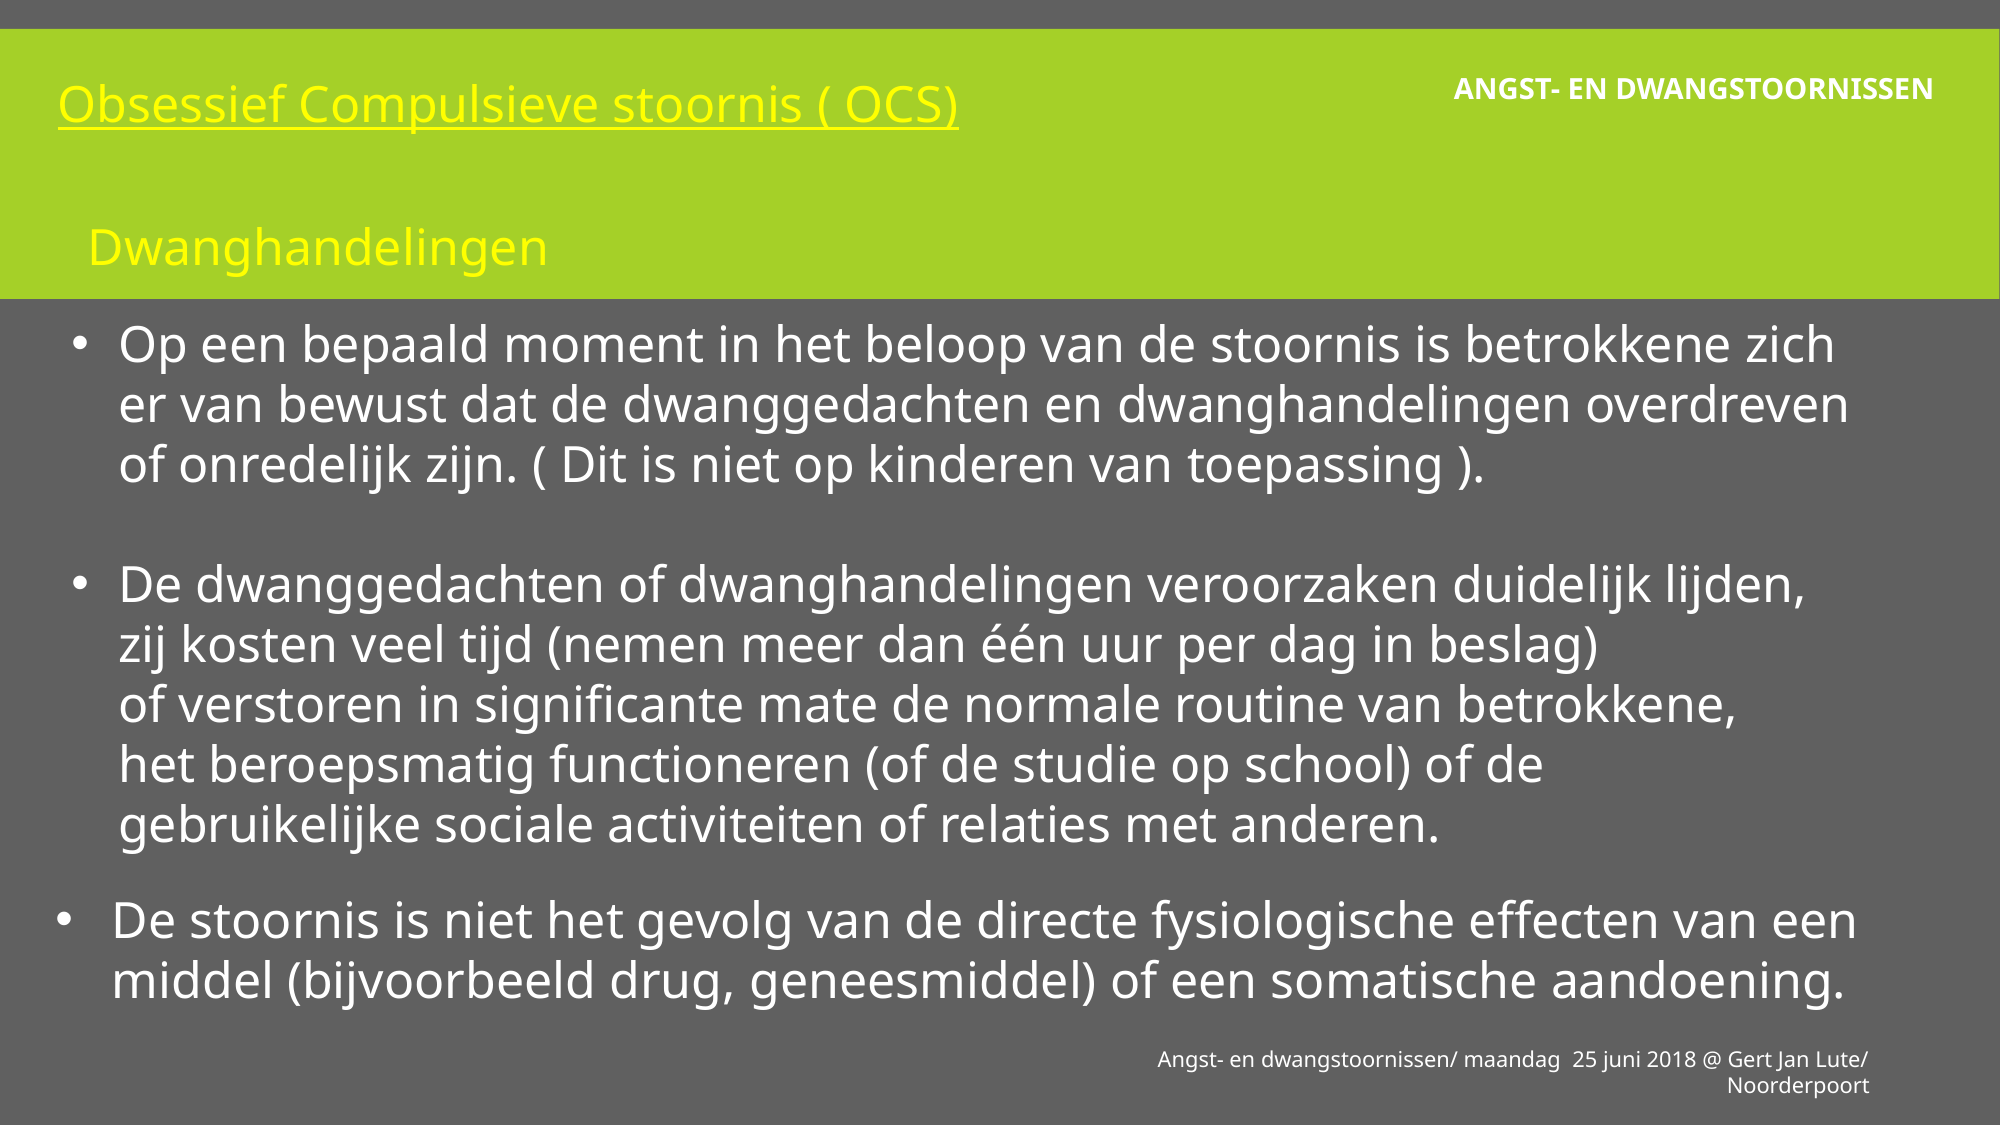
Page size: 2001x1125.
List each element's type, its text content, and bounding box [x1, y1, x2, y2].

text_box Obsessief Compulsieve stoornis ( OCS) [42, 65, 974, 141]
footer Angst- en dwangstoornissen/ maandag 25 juni 2018 @ Gert Jan Lute/ Noorderpoort [1058, 1042, 1885, 1102]
text_box Op een bepaald moment in het beloop van de stoornis is betrokkene zich er van bewust dat de dwanggedachten en dwanghandelingen overdreven of onredelijk zijn. ( Dit is niet op kinderen van toepassing ). De dwanggedachten of dwanghandelingen veroorzaken duidelijk lijden, zij kosten veel tijd (nemen meer dan één uur per dag in beslag) of verstoren in significante mate de normale routine van betrokkene, het beroepsmatig functioneren (of de studie op school) of de gebruikelijke sociale activiteiten of relaties met anderen. [56, 304, 1885, 881]
title Angst- en dwangstoornissen [1438, 55, 2000, 127]
text_box De stoornis is niet het gevolg van de directe fysiologische effecten van een middel (bijvoorbeeld drug, geneesmiddel) of een somatische aandoening. [40, 881, 1904, 1016]
text_box Dwanghandelingen [73, 208, 565, 283]
